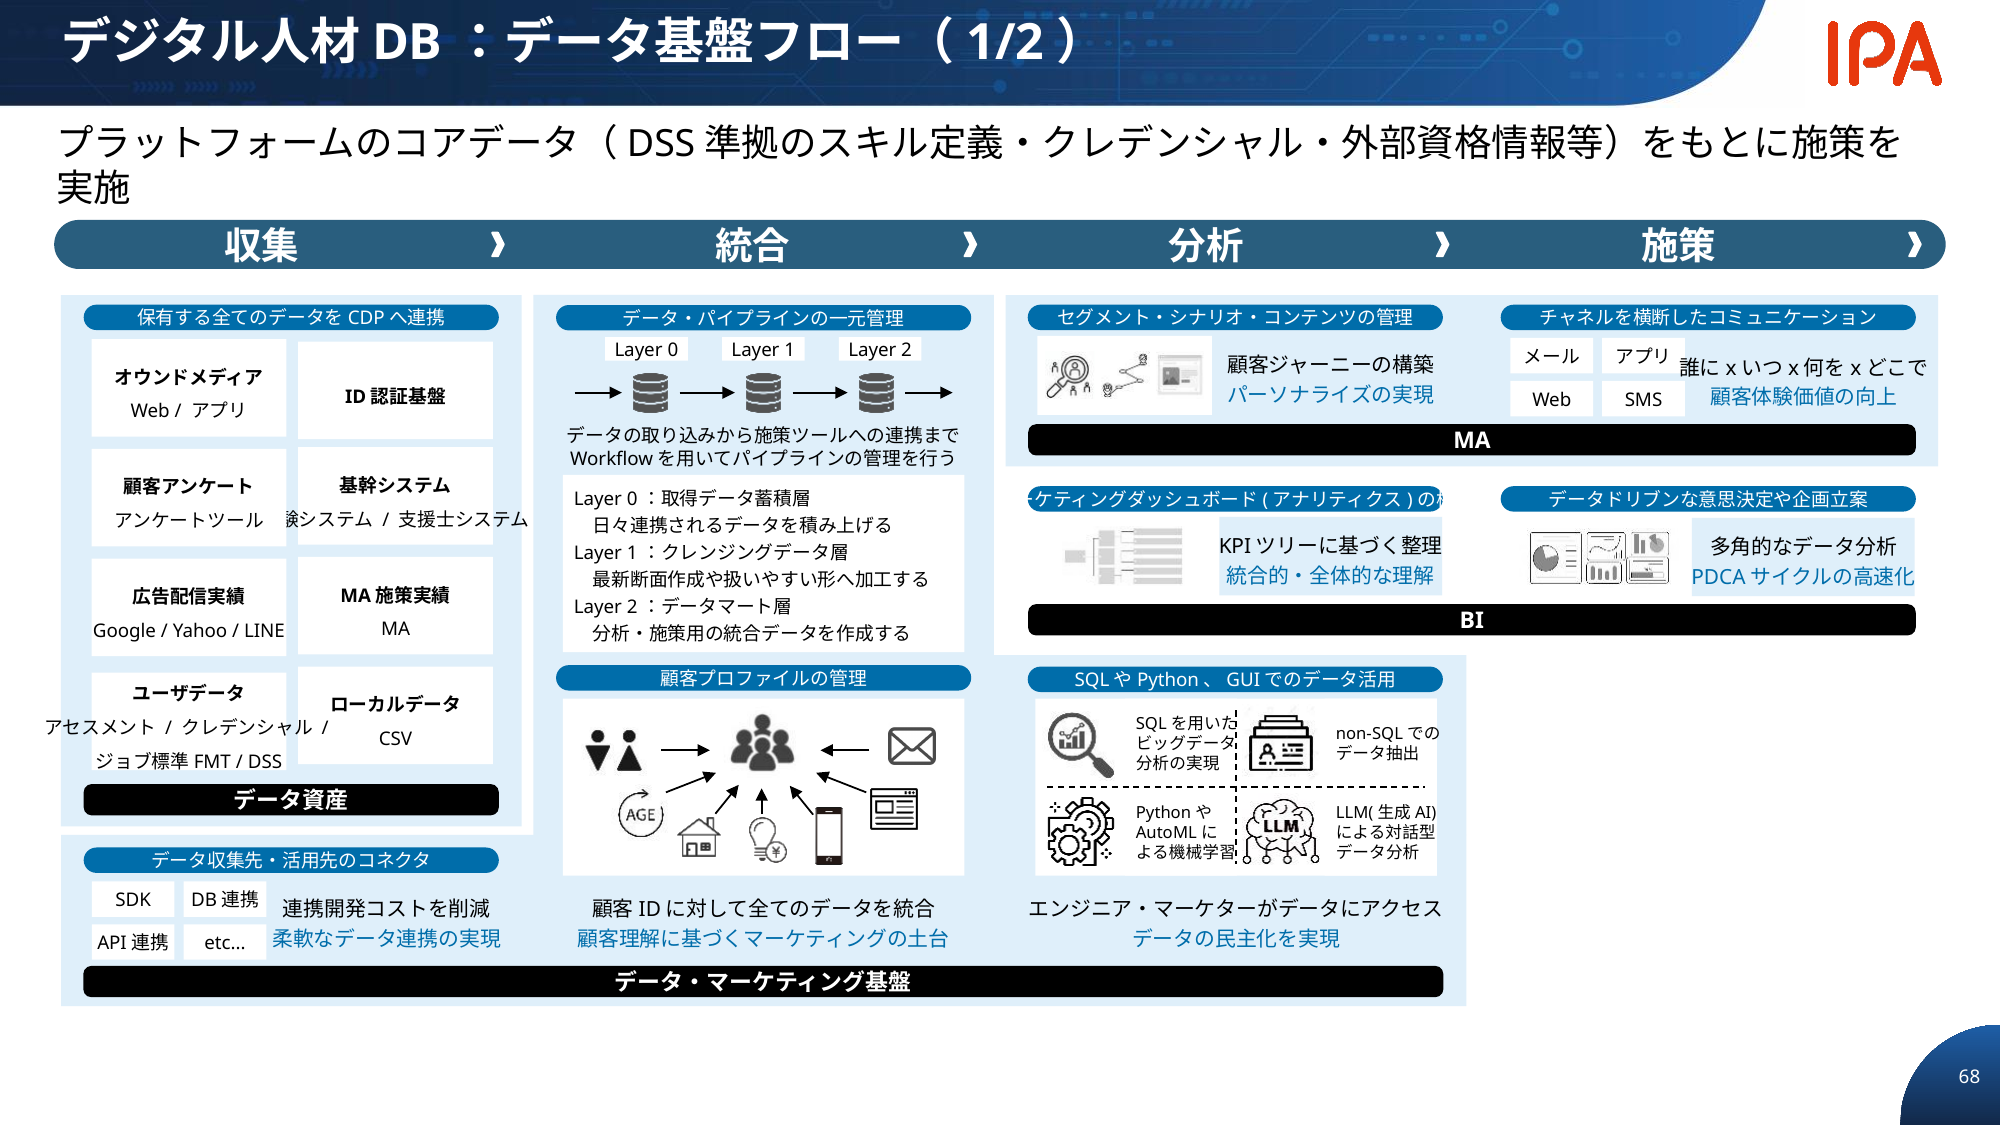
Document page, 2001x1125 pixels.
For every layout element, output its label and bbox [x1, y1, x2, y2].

title [61, 16, 1611, 92]
text_box [1510, 517, 1685, 597]
picture [573, 719, 656, 779]
text_box [1037, 516, 1212, 597]
text_box [1500, 486, 1916, 512]
picture [611, 784, 729, 867]
text_box [1691, 517, 1915, 597]
text_box [1027, 486, 1443, 512]
picture [1828, 21, 1942, 86]
text_box [1028, 604, 1916, 636]
text_box [56, 118, 1940, 216]
text_box [60, 294, 1467, 1007]
picture [1518, 528, 1681, 589]
picture [887, 722, 936, 771]
picture [737, 805, 859, 870]
text_box [54, 220, 1946, 269]
picture [722, 705, 802, 778]
text_box [1219, 516, 1443, 596]
text_box [1005, 294, 1939, 467]
picture [0, 0, 1805, 108]
picture [864, 779, 924, 839]
picture [1062, 525, 1186, 586]
text_box [60, 294, 522, 827]
